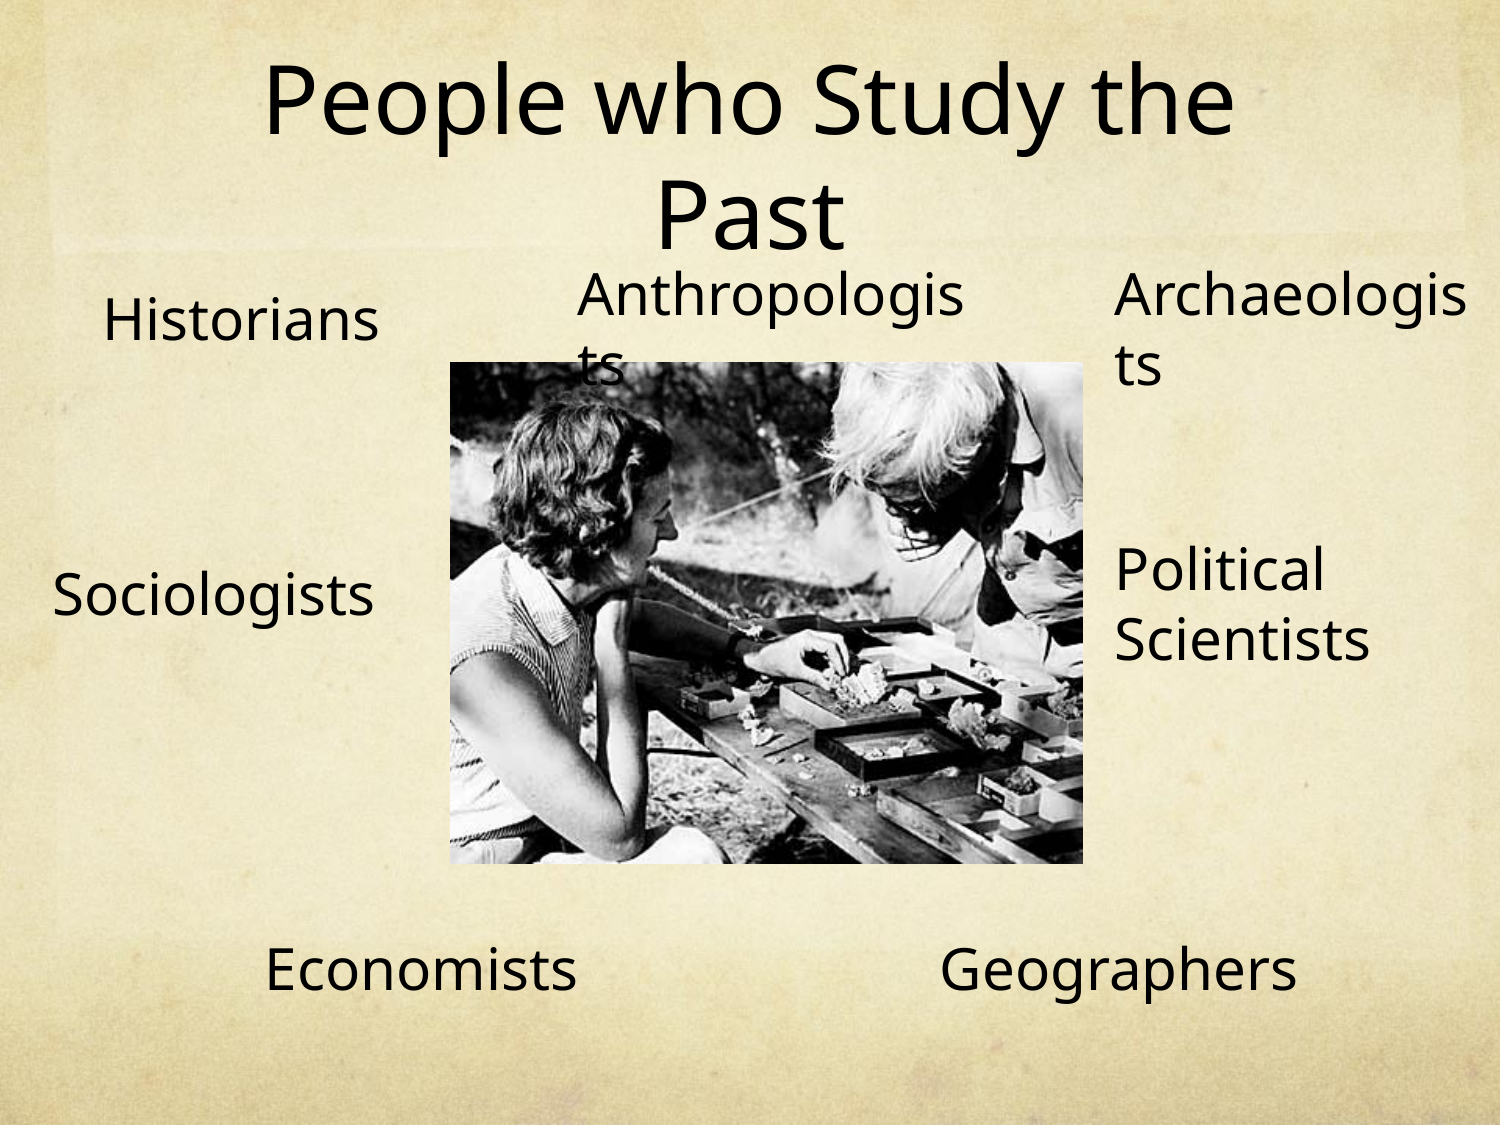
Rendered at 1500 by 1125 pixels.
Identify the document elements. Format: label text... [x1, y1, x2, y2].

text_box Political Scientists [1100, 524, 1500, 680]
text_box Sociologists [37, 549, 436, 635]
text_box Economists [249, 924, 650, 1010]
title People who Study the Past [150, 82, 1350, 225]
text_box Geographers [924, 924, 1325, 1010]
text_box Historians [87, 275, 488, 360]
picture [0, 0, 1500, 1125]
text_box Archaeologists [1100, 249, 1500, 405]
text_box Anthropologists [562, 249, 988, 354]
